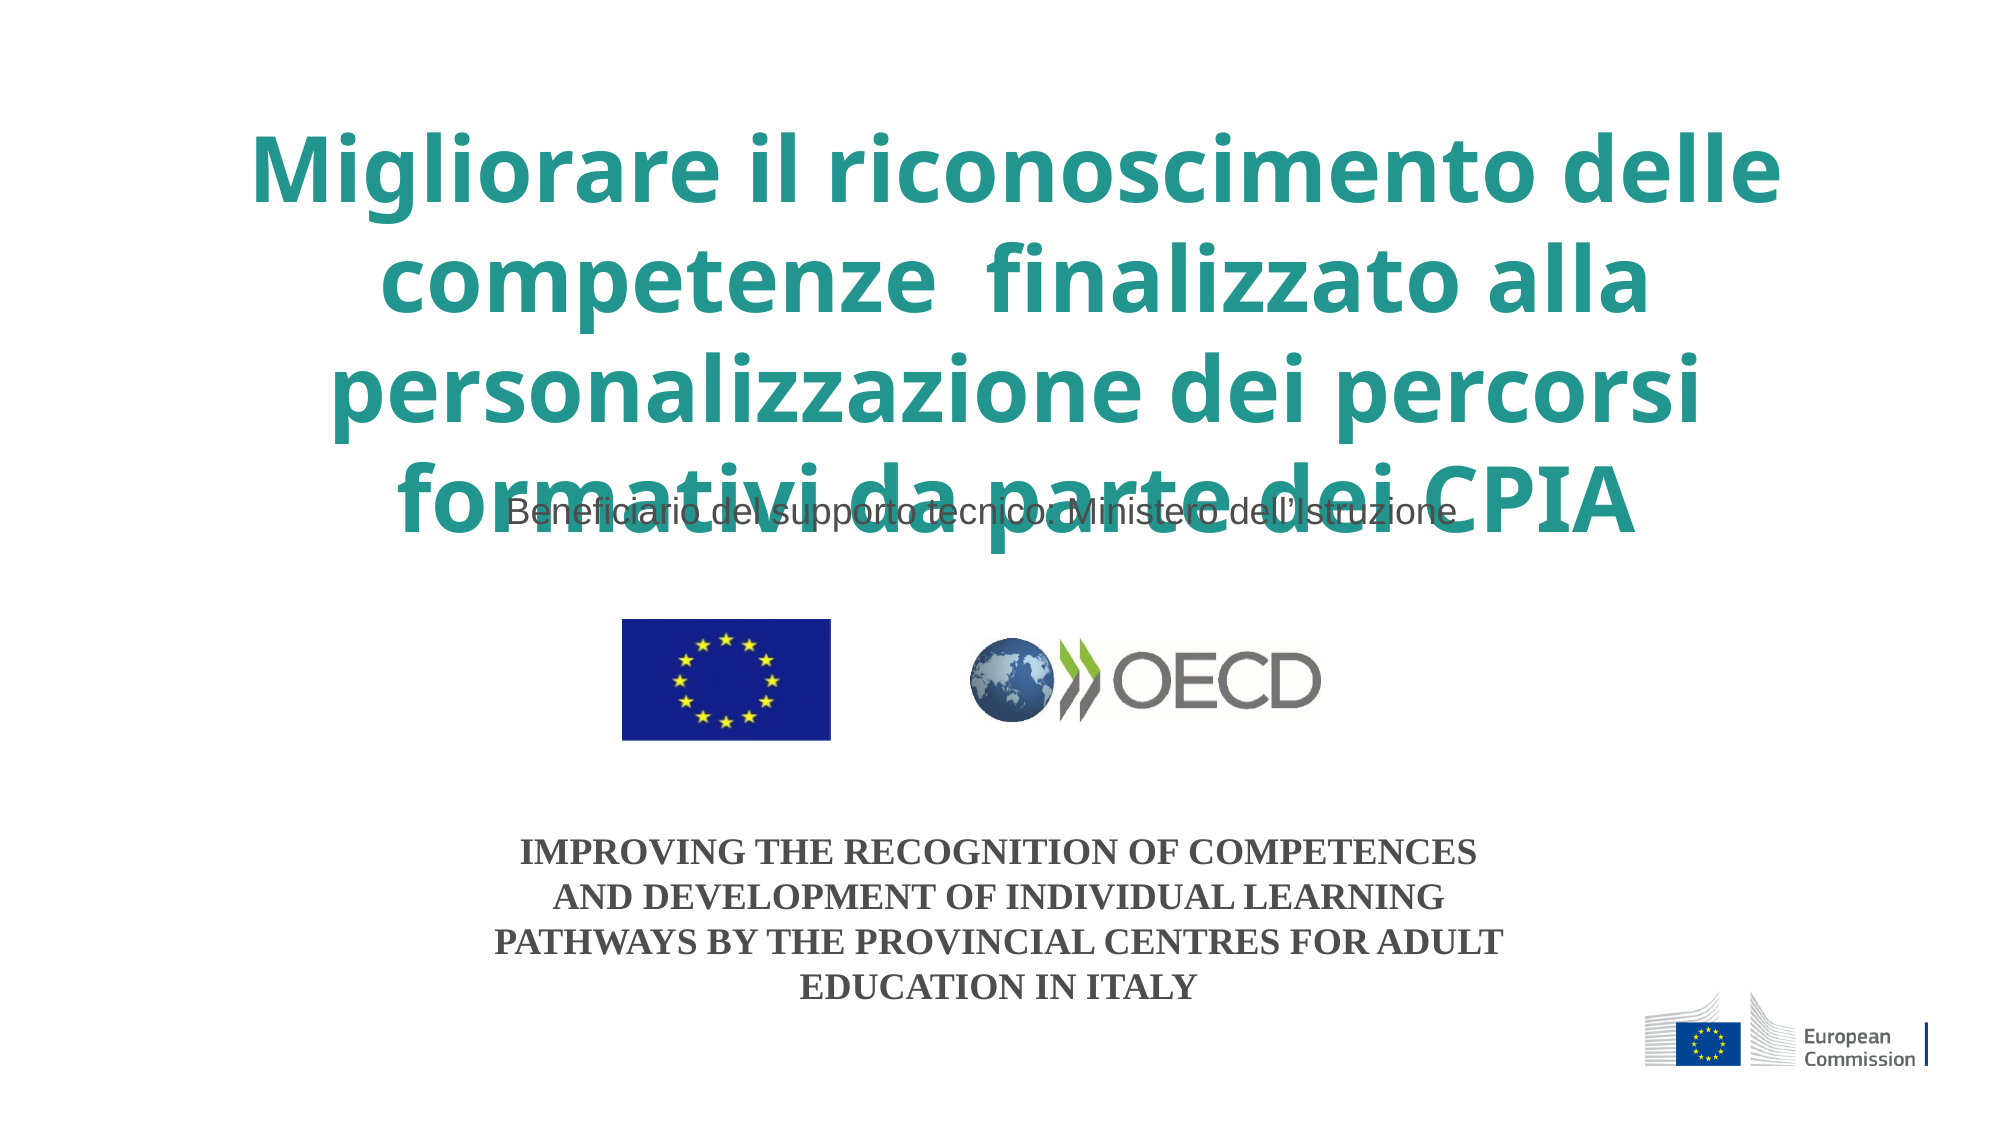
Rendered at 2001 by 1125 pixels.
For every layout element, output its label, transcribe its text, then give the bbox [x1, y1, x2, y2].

picture [1645, 991, 1928, 1066]
text_box Improving the recognition of competences and development of individual learning PATHWAYS by THE PROVINCIAL Centres FOR ADULT EDUCATION IN ITALY [470, 819, 1528, 1015]
picture [970, 638, 1321, 722]
text_box Migliorare il riconoscimento delle competenze finalizzato alla personalizzazione dei percorsi formativi da parte dei CPIA [142, 103, 1891, 558]
text_box Beneficiario del supporto tecnico: Ministero dell’Istruzione [490, 479, 1631, 540]
picture [622, 619, 831, 741]
